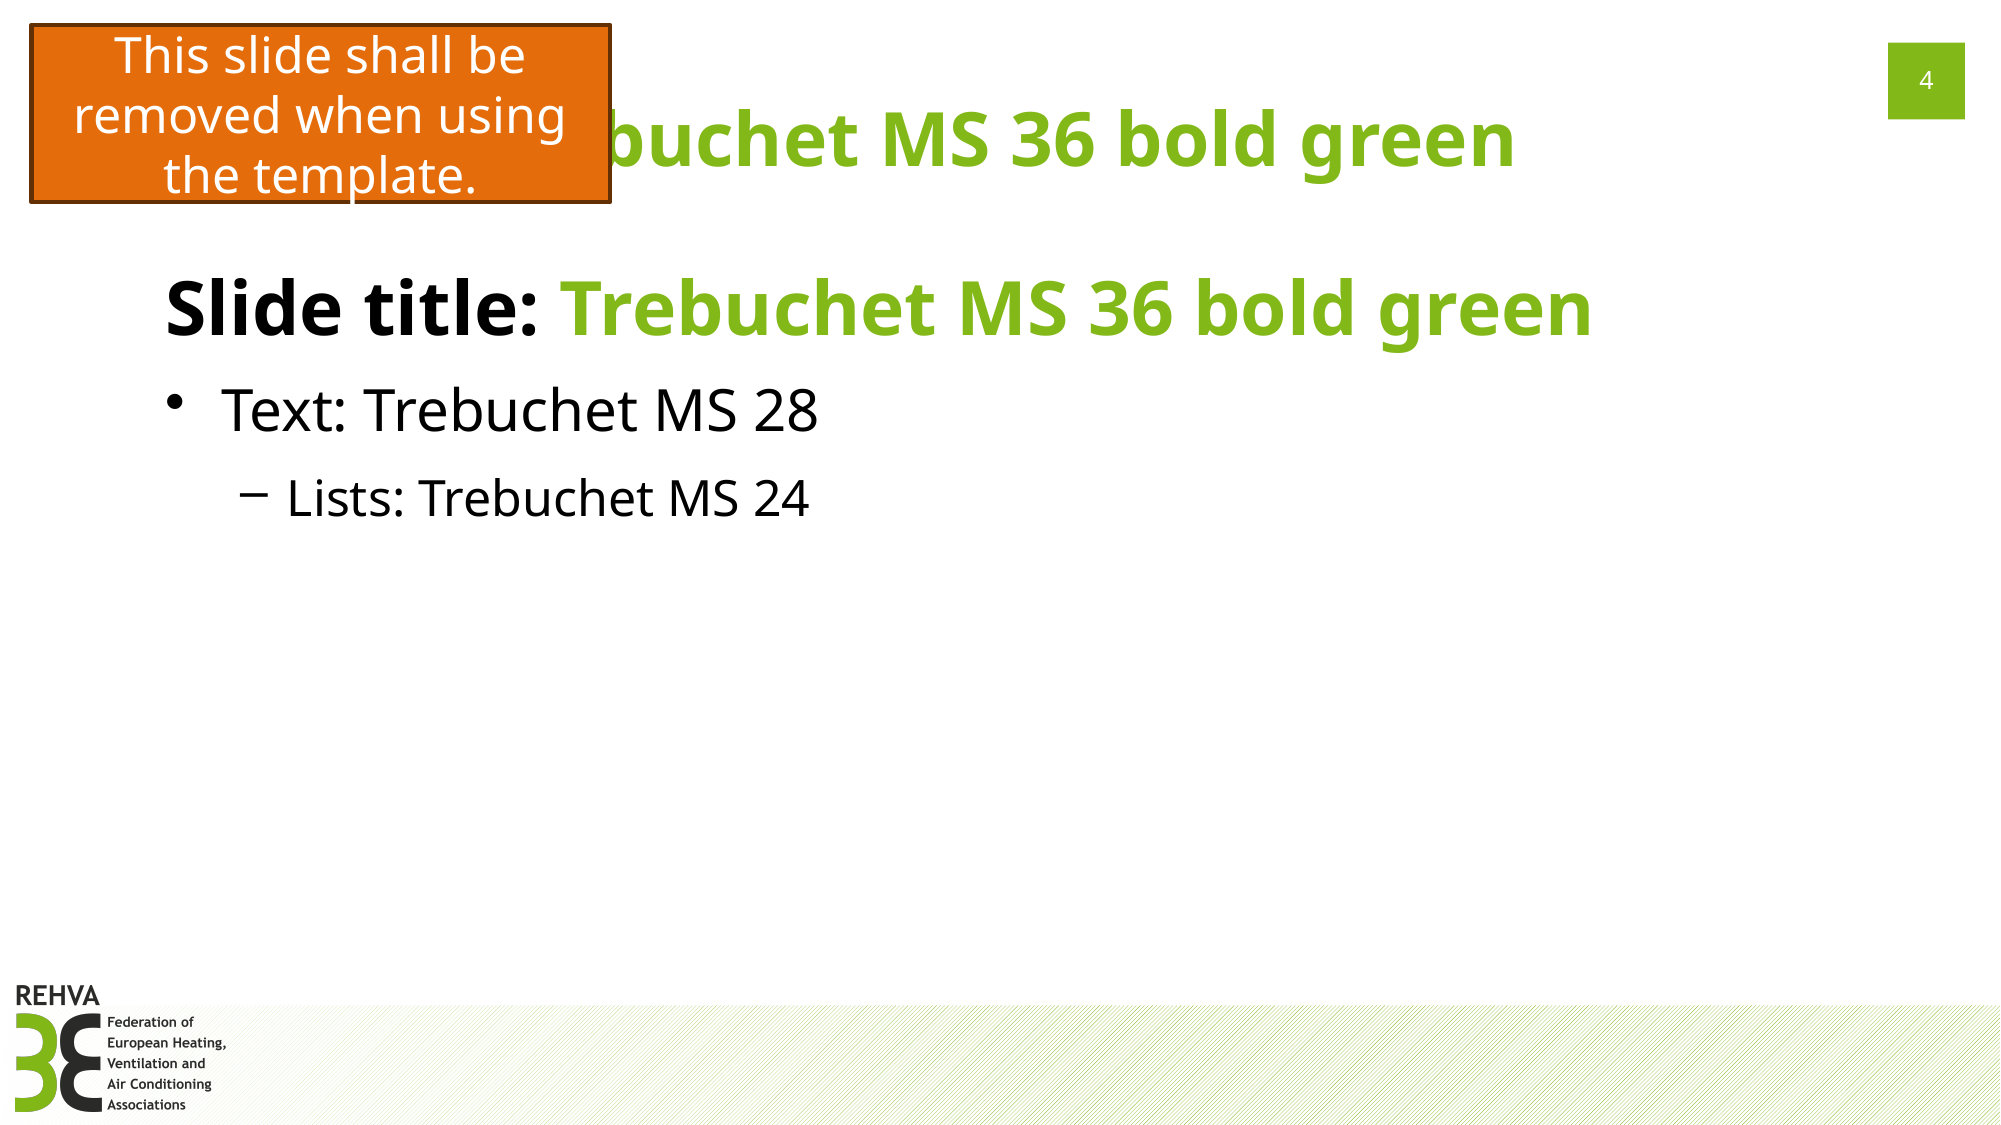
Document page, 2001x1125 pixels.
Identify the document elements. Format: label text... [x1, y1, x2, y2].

footer [344, 1042, 1850, 1083]
picture [15, 985, 227, 1112]
text_box This slide shall be removed when using the template. [29, 23, 612, 204]
title Trebuchet MS 36 bold green [150, 42, 1850, 231]
list Slide title: Trebuchet MS 36 bold green Text: Trebuchet MS 28 Lists: Trebuchet MS 24 [150, 243, 1850, 982]
